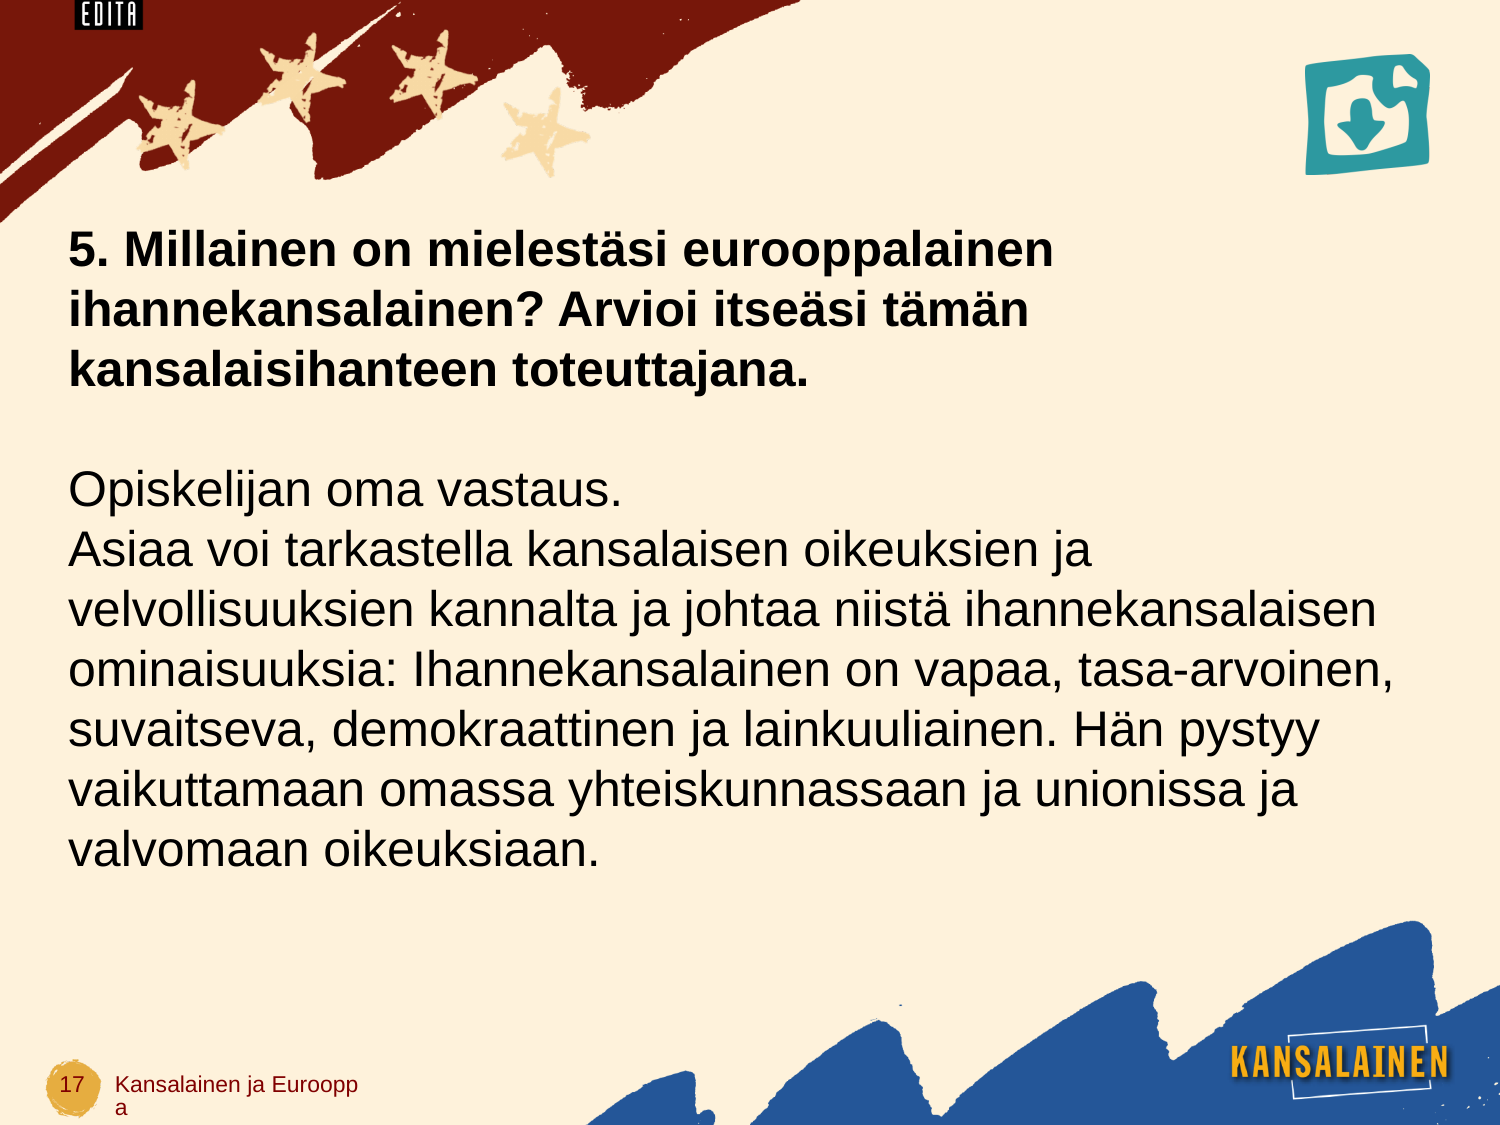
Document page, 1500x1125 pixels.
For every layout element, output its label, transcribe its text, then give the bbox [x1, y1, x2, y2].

text_box 5. Millainen on mielestäsi eurooppalainen ihannekansalainen? Arvioi itseäsi tämän kansalaisihanteen toteuttajana. Opiskelijan oma vastaus. Asiaa voi tarkastella kansalaisen oikeuksien ja velvollisuuksien kannalta ja johtaa niistä ihannekansalaisen ominaisuuksia: Ihannekansalainen on vapaa, tasa-arvoinen, suvaitseva, demokraattinen ja lainkuuliainen. Hän pystyy vaikuttamaan omassa yhteiskunnassaan ja unionissa ja valvomaan oikeuksiaan. [53, 163, 1436, 884]
picture [0, 0, 1500, 1125]
footer Kansalainen ja Eurooppa [99, 1062, 376, 1125]
slide_number 17 [37, 1062, 99, 1125]
